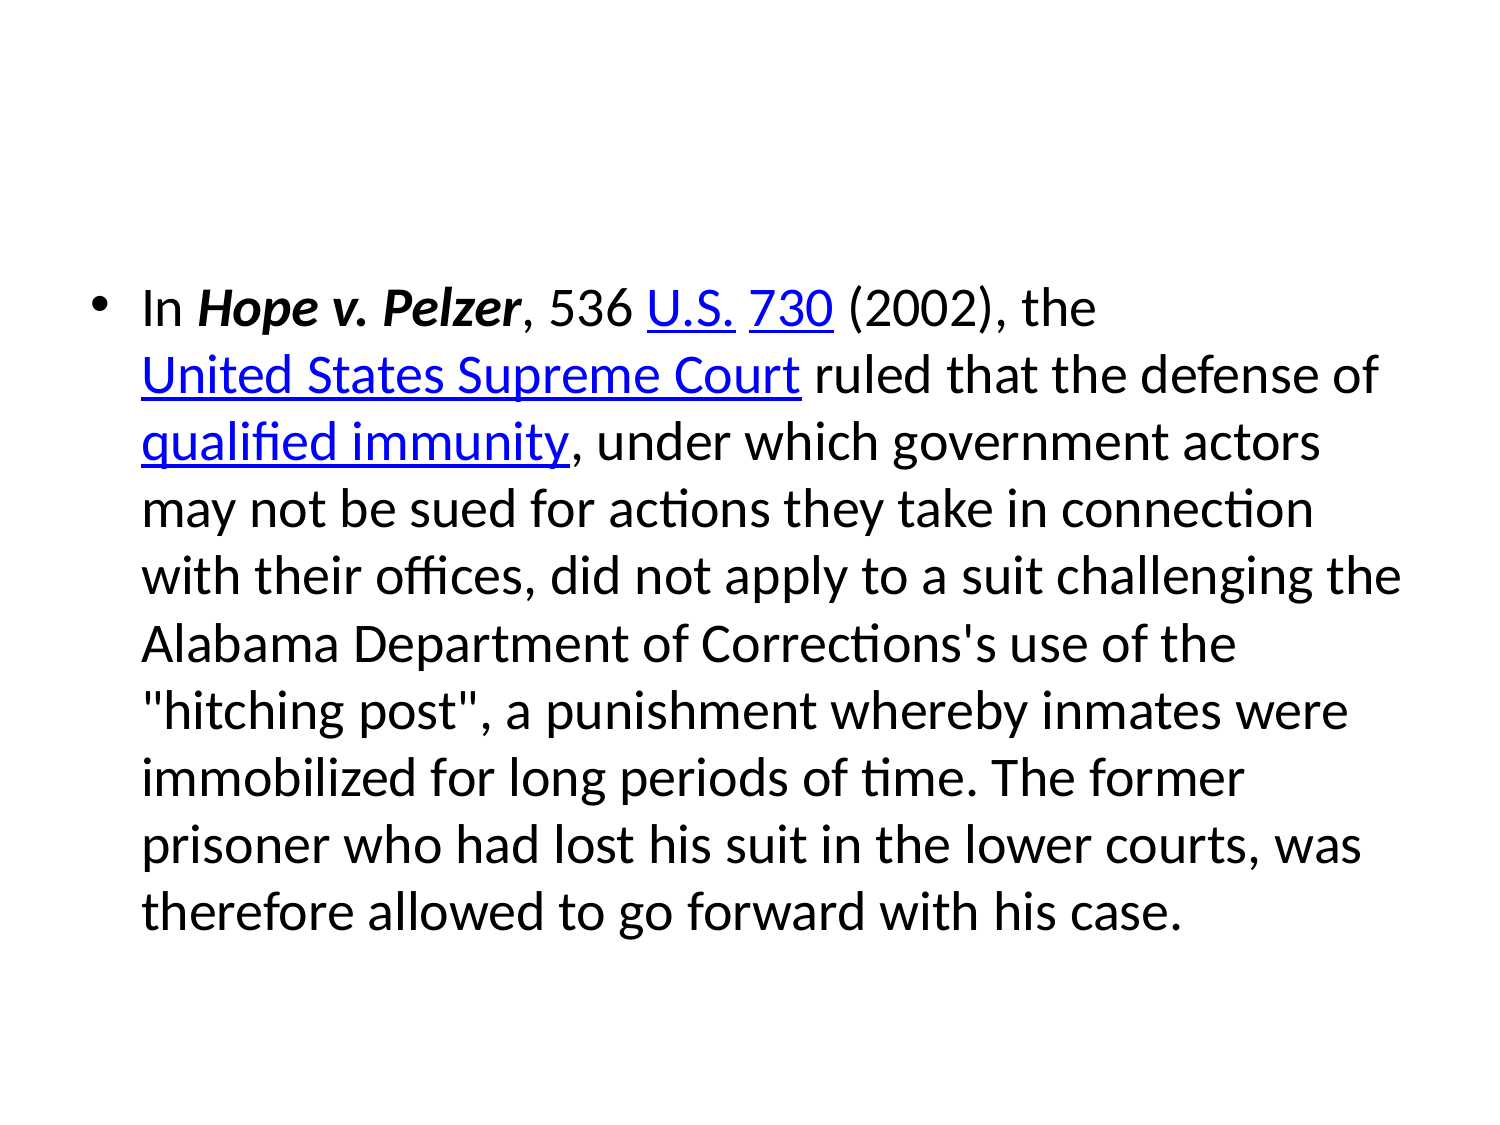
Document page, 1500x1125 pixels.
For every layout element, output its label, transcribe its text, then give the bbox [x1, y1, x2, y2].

list In Hope v. Pelzer, 536 U.S. 730 (2002), the United States Supreme Court ruled that the defense of qualified immunity, under which government actors may not be sued for actions they take in connection with their offices, did not apply to a suit challenging the Alabama Department of Corrections's use of the "hitching post", a punishment whereby inmates were immobilized for long periods of time. The former prisoner who had lost his suit in the lower courts, was therefore allowed to go forward with his case. [75, 262, 1425, 1005]
